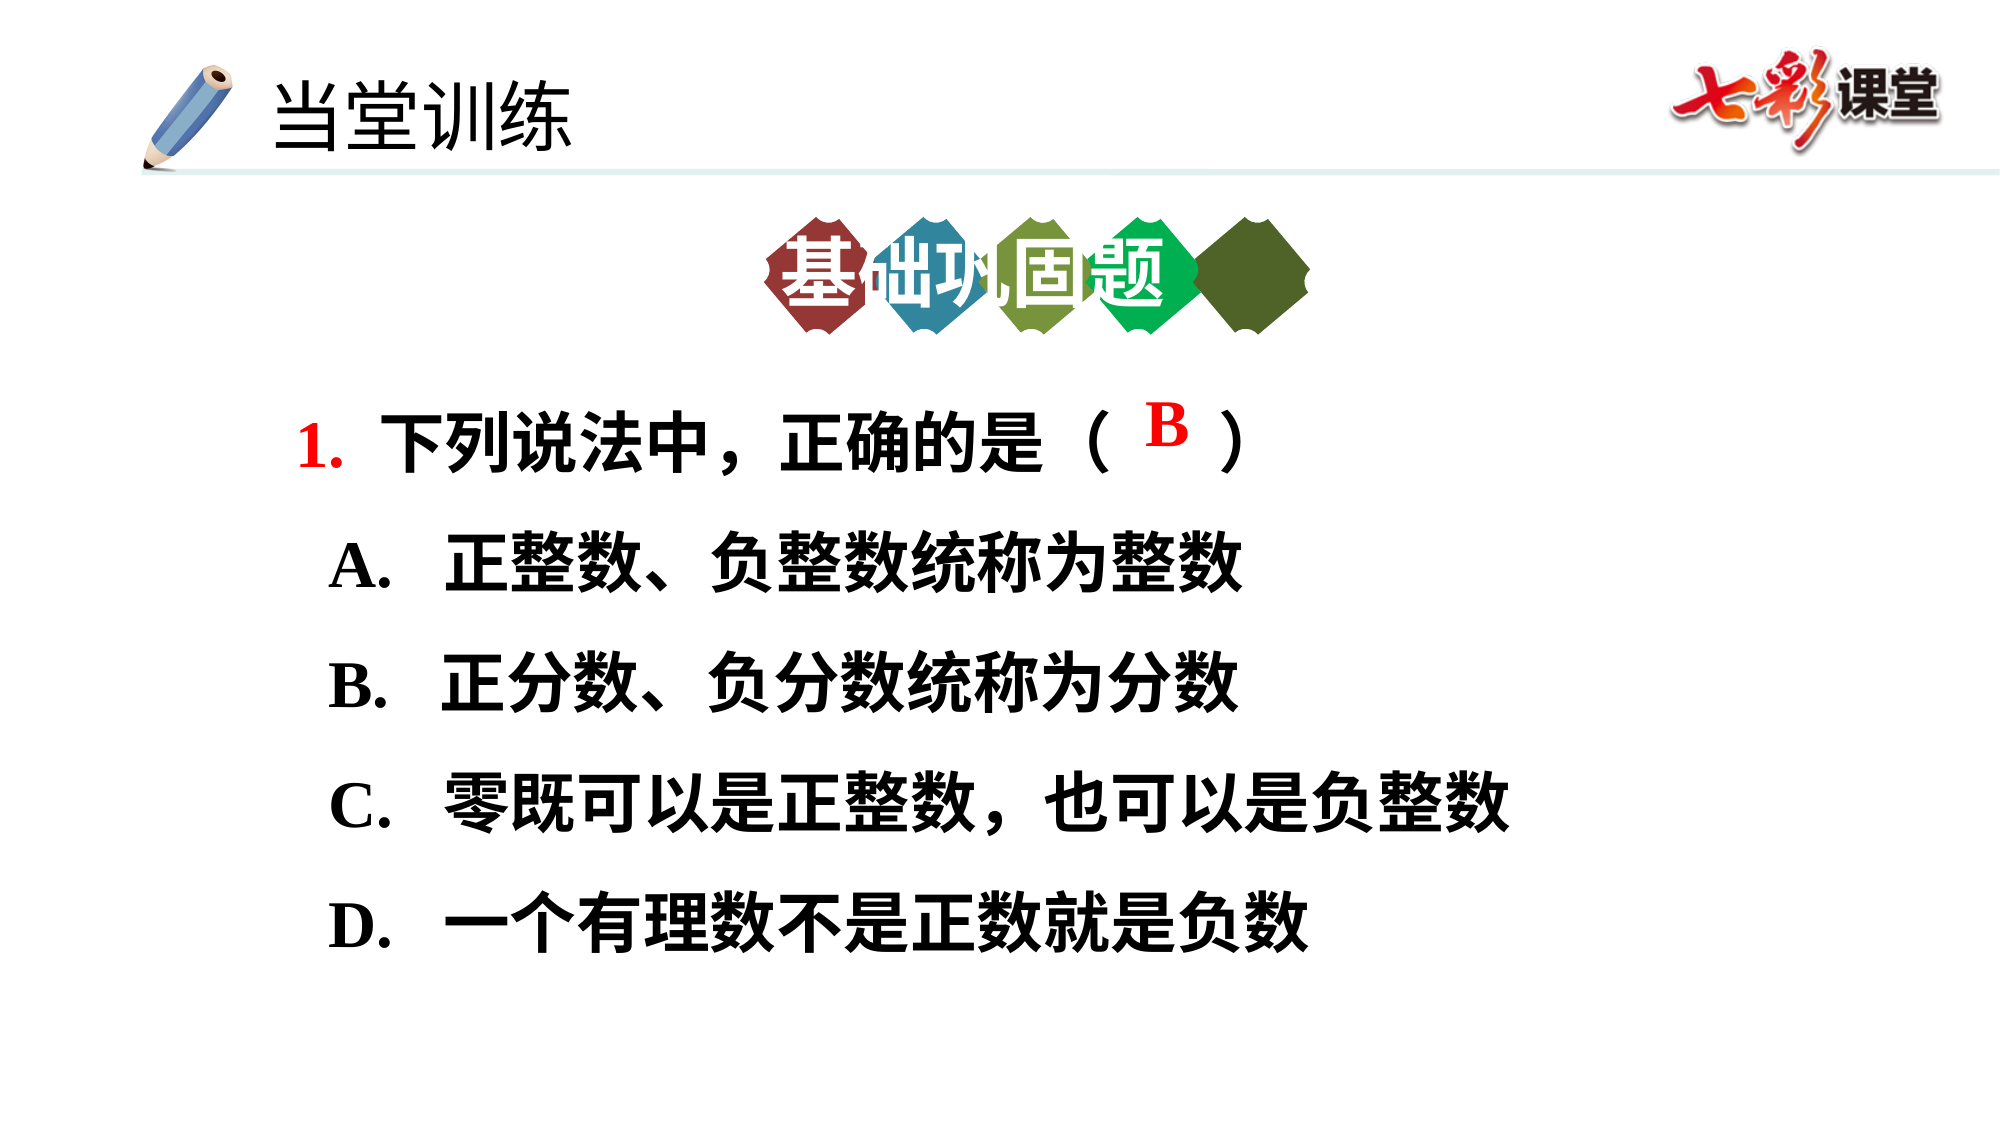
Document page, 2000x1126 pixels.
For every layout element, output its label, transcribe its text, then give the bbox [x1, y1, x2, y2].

text_box B [1125, 369, 1214, 470]
text_box 1. 下列说法中，正确的是（ ） A. 正整数、负整数统称为整数 B. 正分数、负分数统称为分数 C. 零既可以是正整数，也可以是负整数 D. 一个有理数不是正数就是负数 [275, 350, 1672, 739]
picture [133, 42, 242, 195]
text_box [765, 216, 1309, 326]
picture [1666, 42, 1948, 157]
